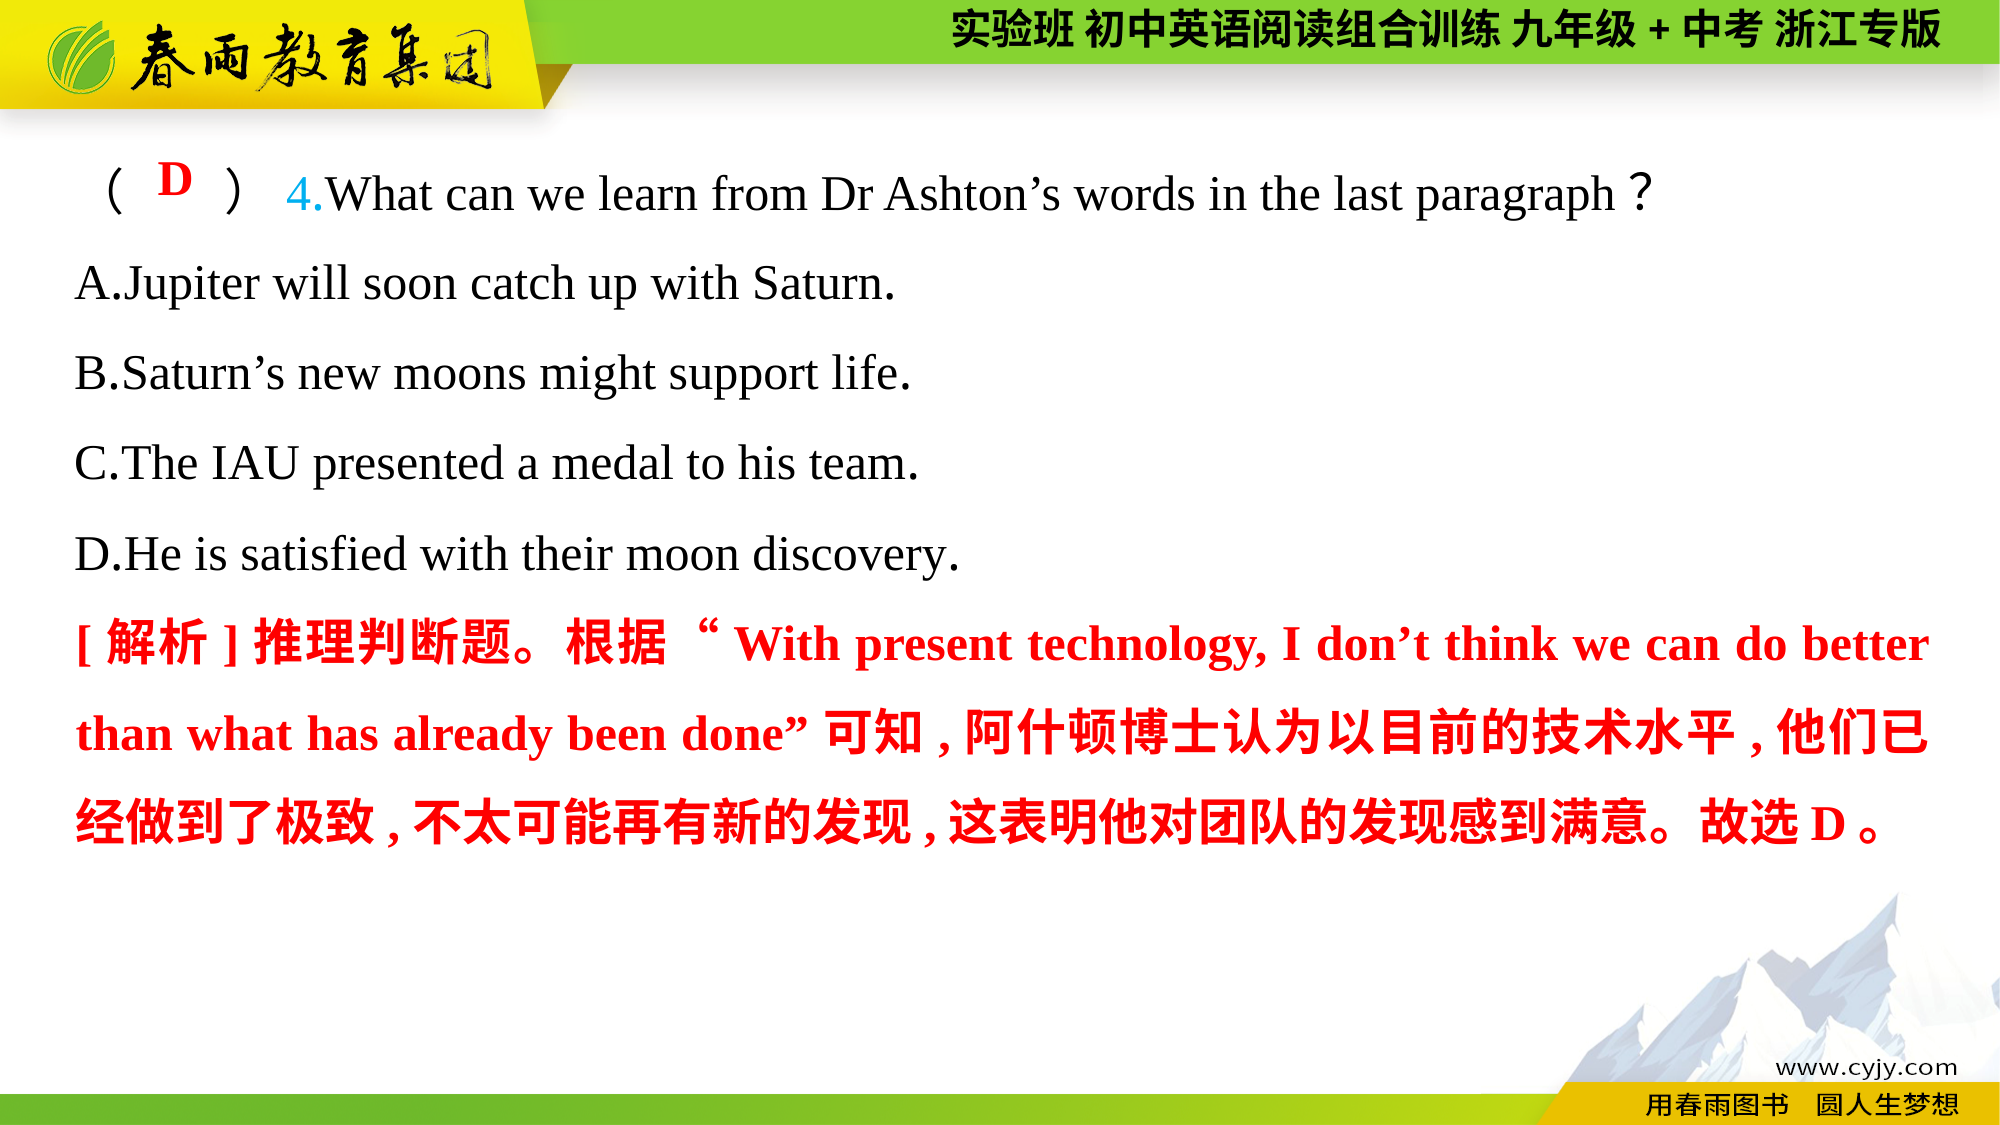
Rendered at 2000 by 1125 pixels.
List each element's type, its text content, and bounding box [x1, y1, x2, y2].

list （ ）4.What can we learn from Dr Ashton’s words in the last paragraph？ A.Jupiter will soon catch up with Saturn. B.Saturn’s new moons might support life. C.The IAU presented a medal to his team. D.He is satisfied with their moon discovery. [59, 122, 1944, 581]
picture [0, 0, 2000, 1125]
text_box D [142, 138, 209, 213]
text_box [解析]推理判断题。根据“With present technology, I don’t think we can do better than what has already been done”可知,阿什顿博士认为以目前的技术水平,他们已经做到了极致,不太可能再有新的发现,这表明他对团队的发现感到满意。故选D。 [60, 573, 1945, 859]
